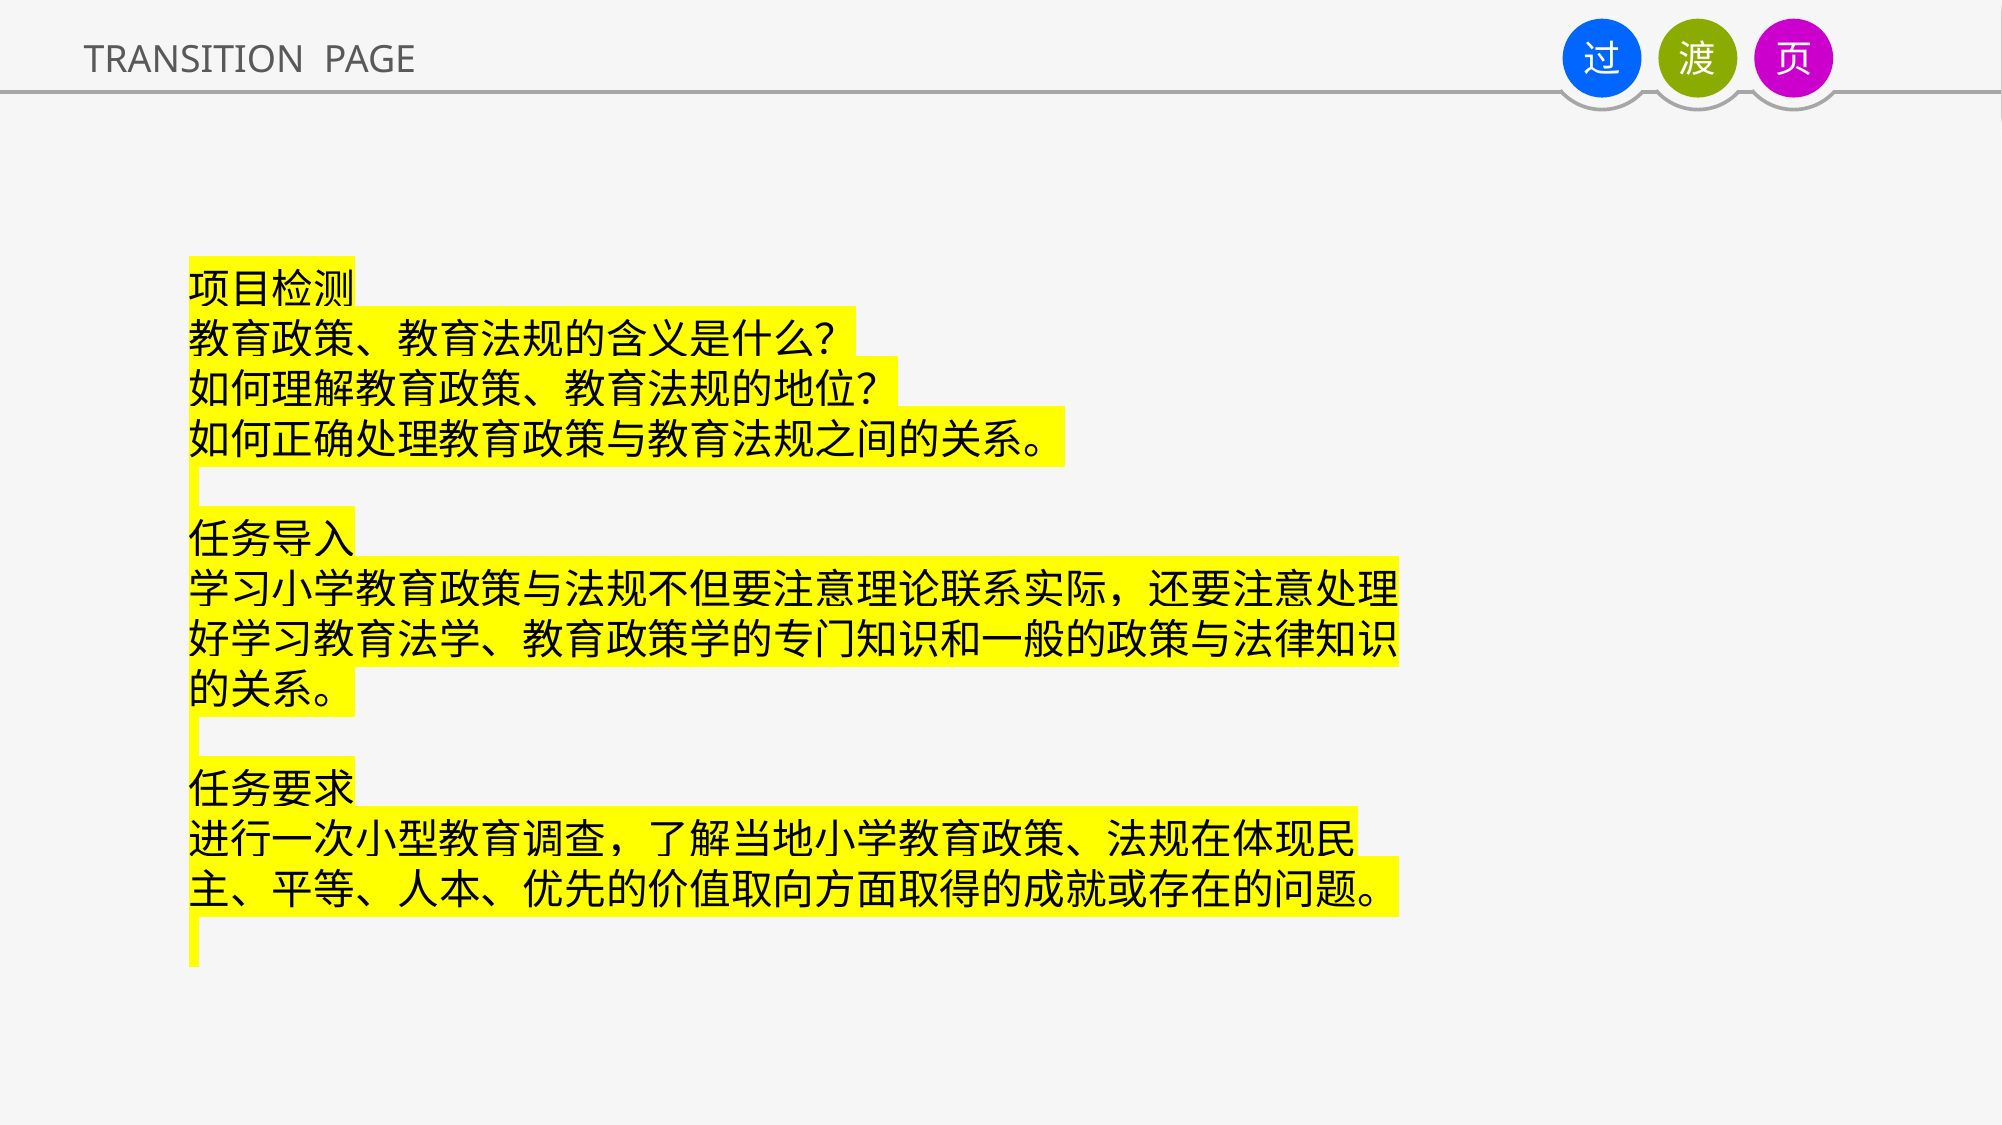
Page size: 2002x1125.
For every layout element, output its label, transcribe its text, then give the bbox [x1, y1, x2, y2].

text_box 项目检测 教育政策、教育法规的含义是什么？ 如何理解教育政策、教育法规的地位？ 如何正确处理教育政策与教育法规之间的关系。 任务导入 学习小学教育政策与法规不但要注意理论联系实际，还要注意处理好学习教育法学、教育政策学的专门知识和一般的政策与法律知识的关系。 任务要求 进行一次小型教育调查，了解当地小学教育政策、法规在体现民主、平等、人本、优先的价值取向方面取得的成就或存在的问题。 [173, 255, 1422, 971]
